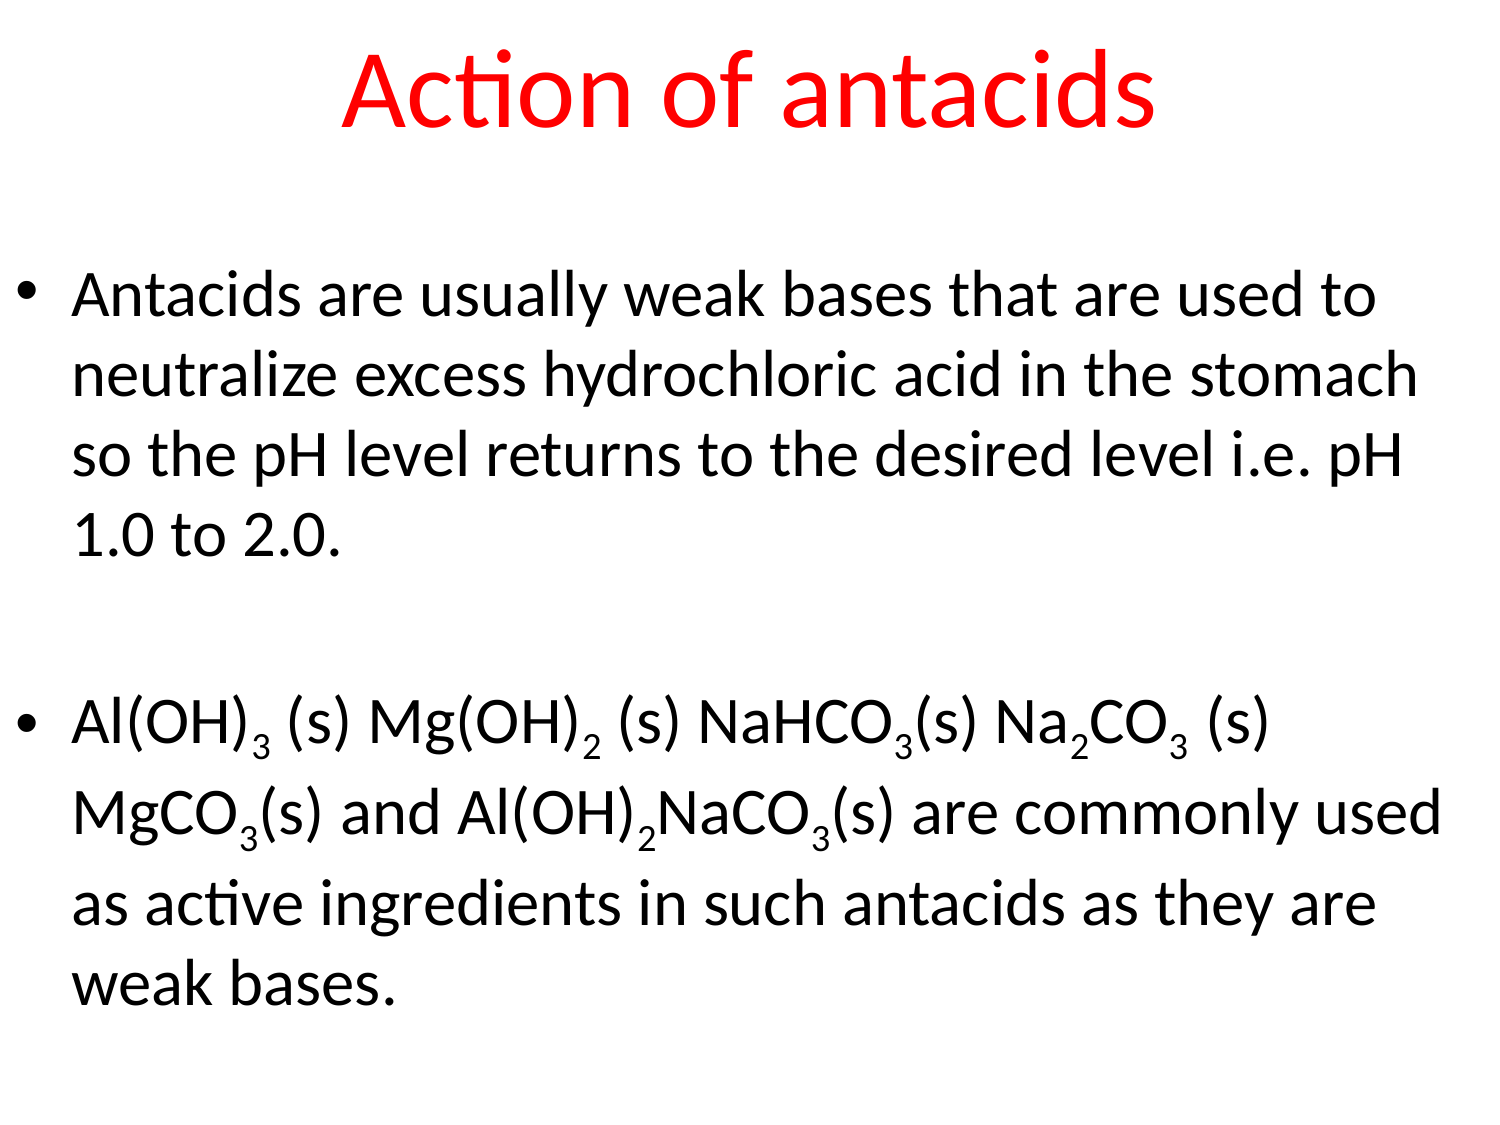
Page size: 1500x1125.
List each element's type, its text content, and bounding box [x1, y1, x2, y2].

list Antacids are usually weak bases that are used to neutralize excess hydrochloric acid in the stomach so the pH level returns to the desired level i.e. pH 1.0 to 2.0. Al(OH)3 (s) Mg(OH)2 (s) NaHCO3(s) Na2CO3 (s) MgCO3(s) and Al(OH)2NaCO3(s) are commonly used as active ingredients in such antacids as they are weak bases. [0, 242, 1463, 1125]
title Action of antacids [75, 0, 1425, 176]
